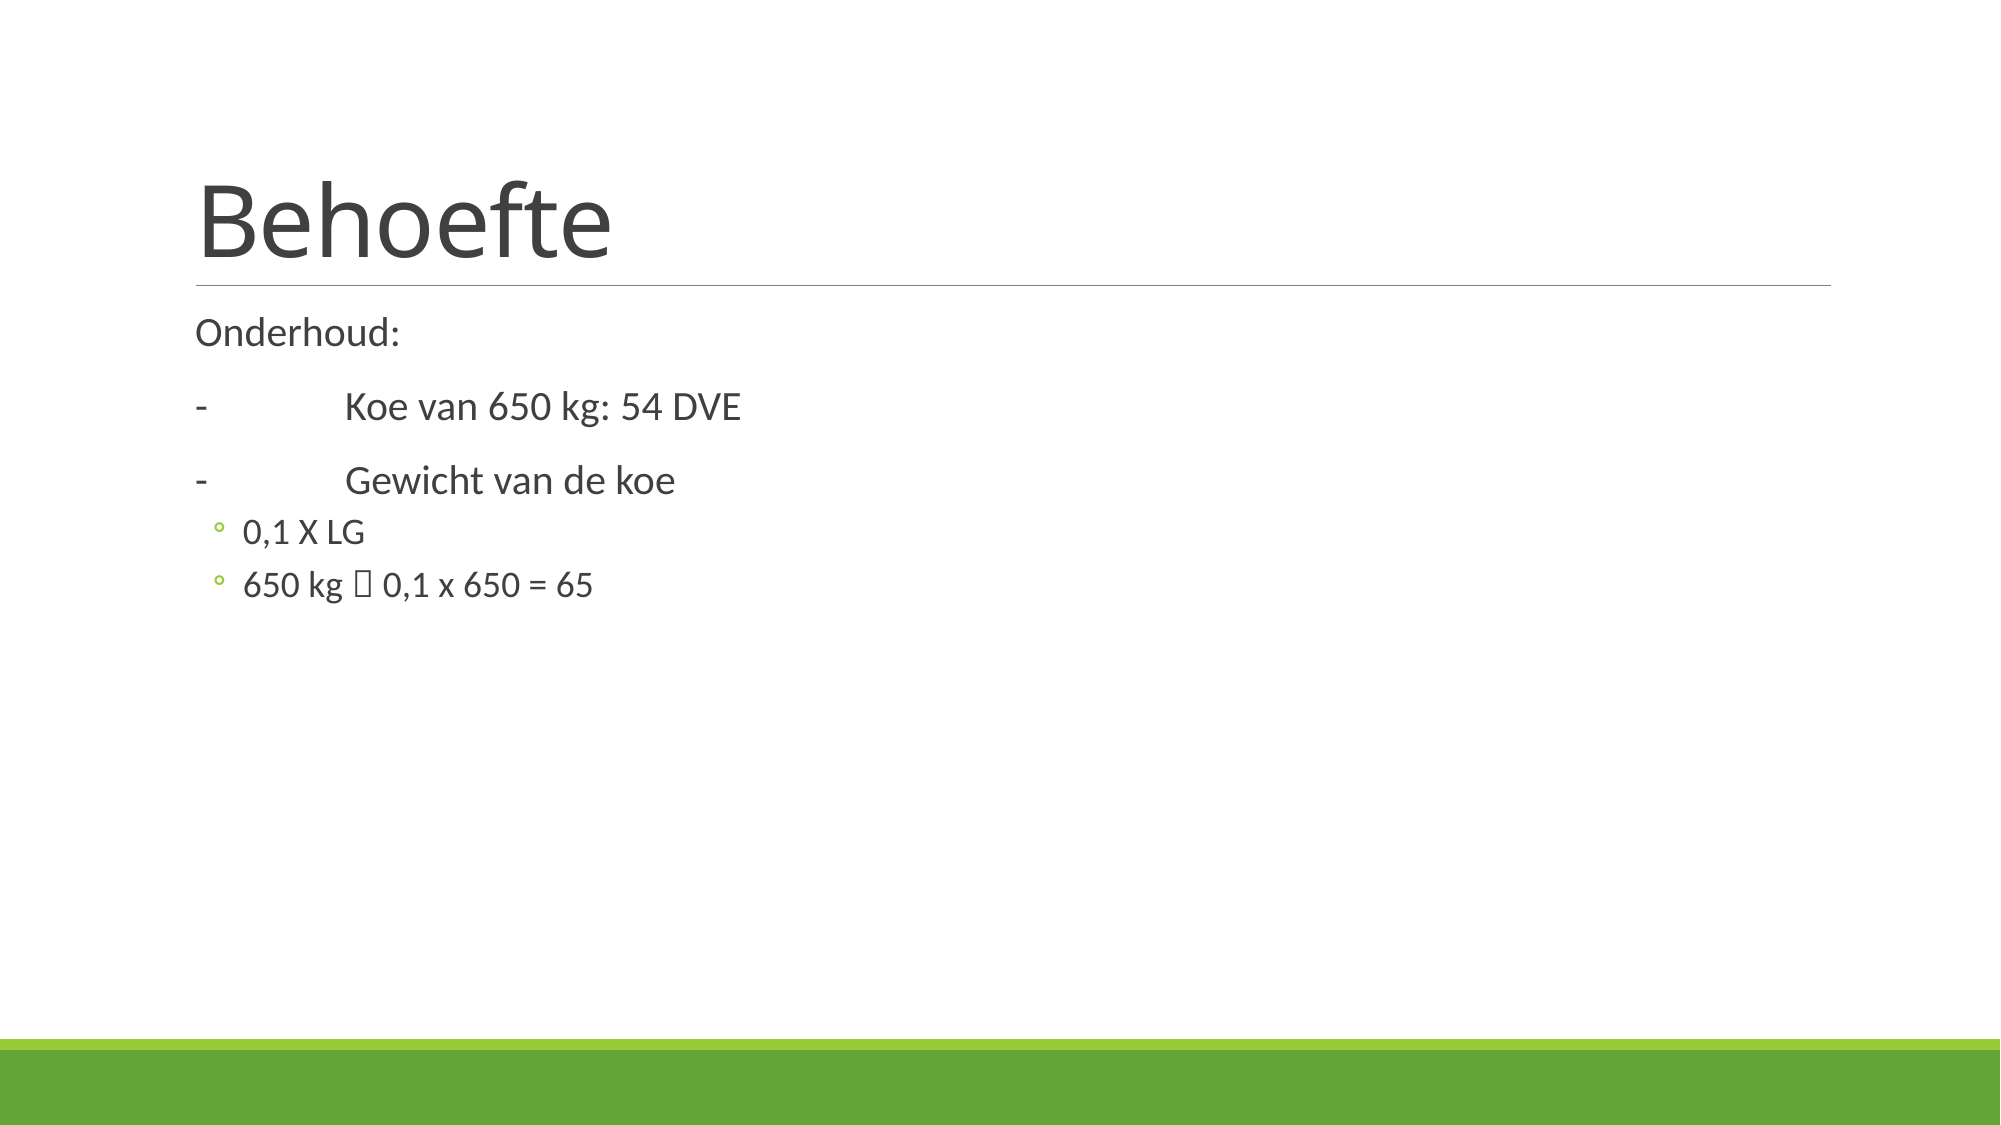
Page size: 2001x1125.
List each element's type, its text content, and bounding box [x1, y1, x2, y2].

title Behoefte [180, 47, 1830, 285]
list Onderhoud: - Koe van 650 kg: 54 DVE - Gewicht van de koe 0,1 X LG 650 kg  0,1 x 650 = 65 [180, 302, 1830, 963]
